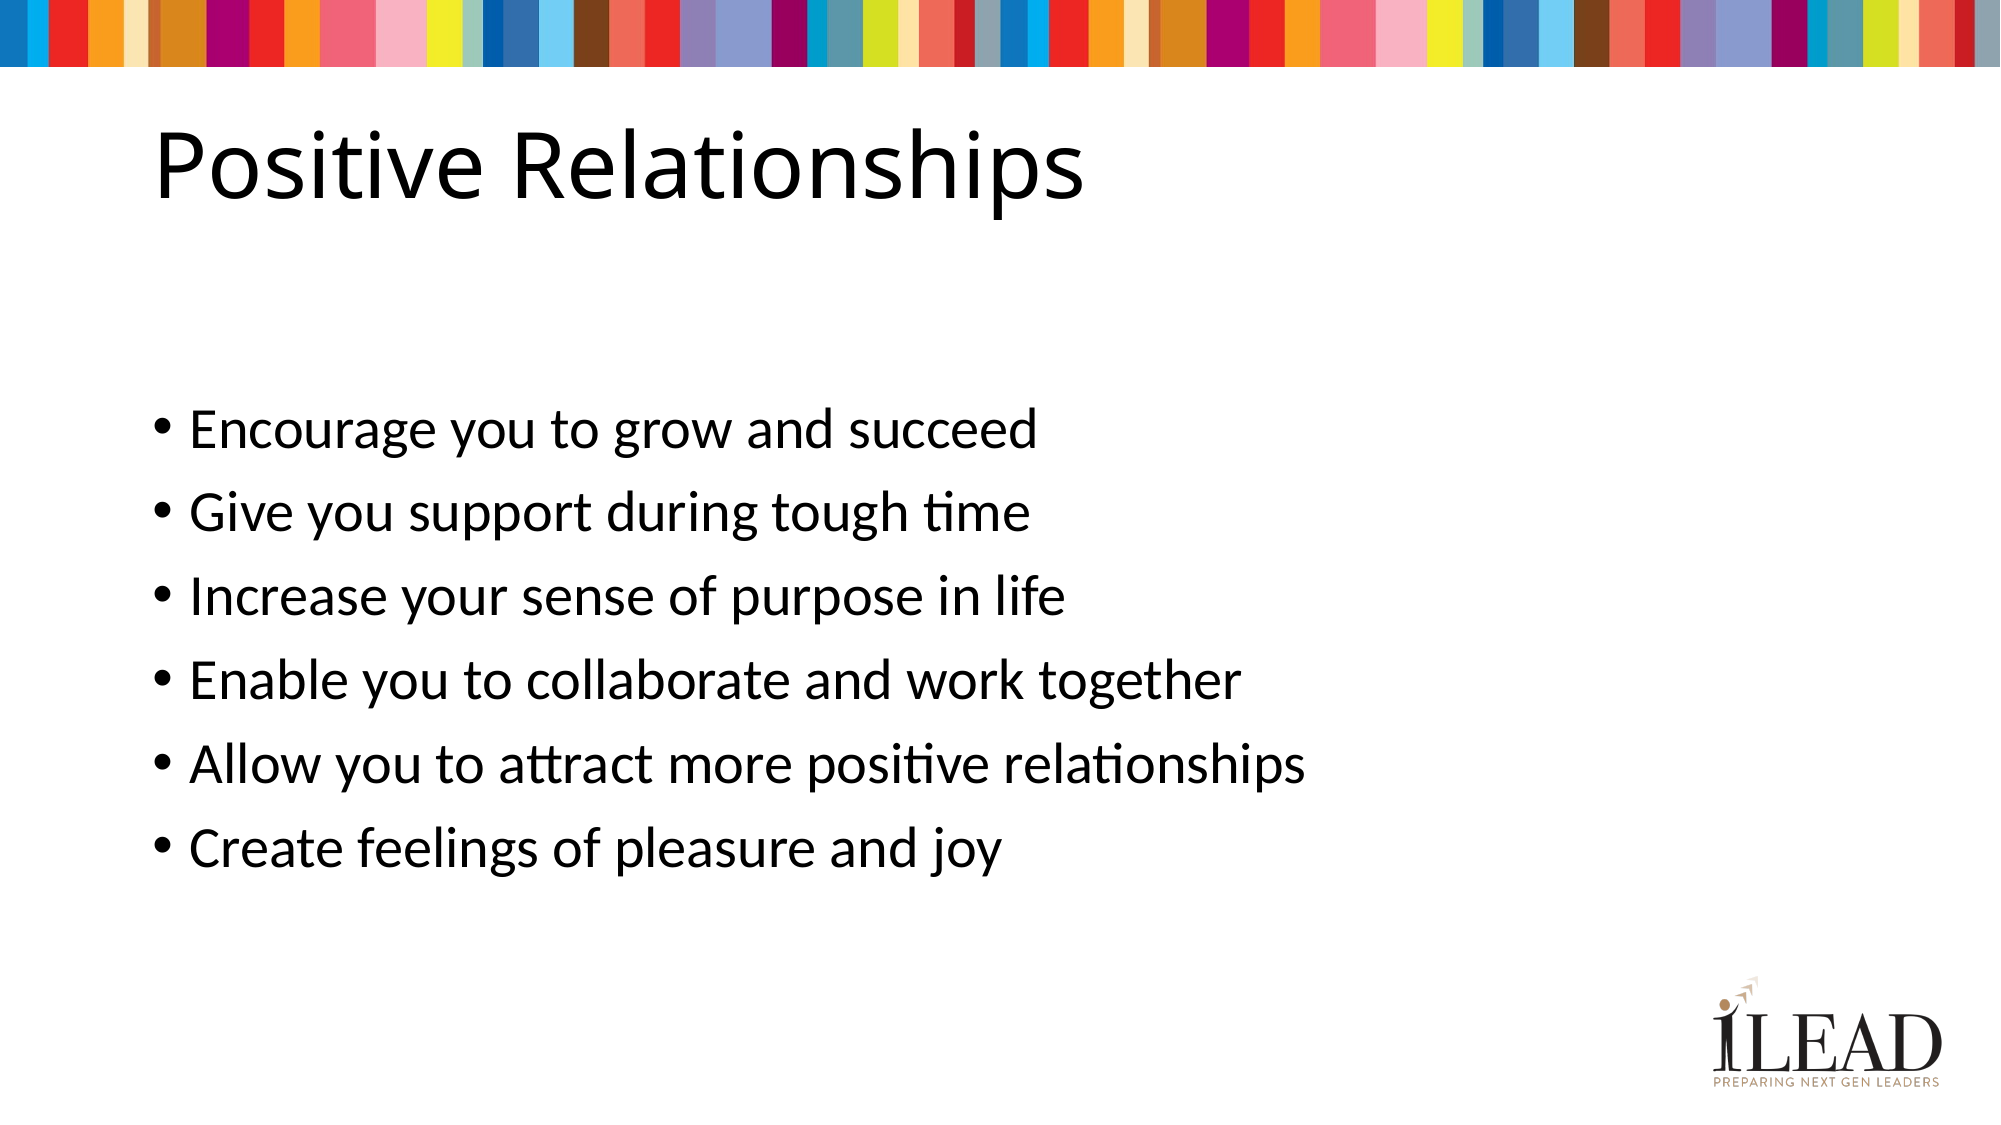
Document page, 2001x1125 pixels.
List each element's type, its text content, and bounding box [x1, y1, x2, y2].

picture [1709, 972, 1945, 1091]
picture [1048, 0, 1808, 67]
list Encourage you to grow and succeed Give you support during tough time Increase your sense of purpose in life Enable you to collaborate and work together Allow you to attract more positive relationships Create feelings of pleasure and joy [137, 299, 1863, 1014]
picture [48, 0, 808, 67]
title Positive Relationships [137, 67, 1863, 278]
picture [0, 0, 26, 67]
picture [828, 0, 1026, 67]
picture [1828, 0, 2000, 67]
